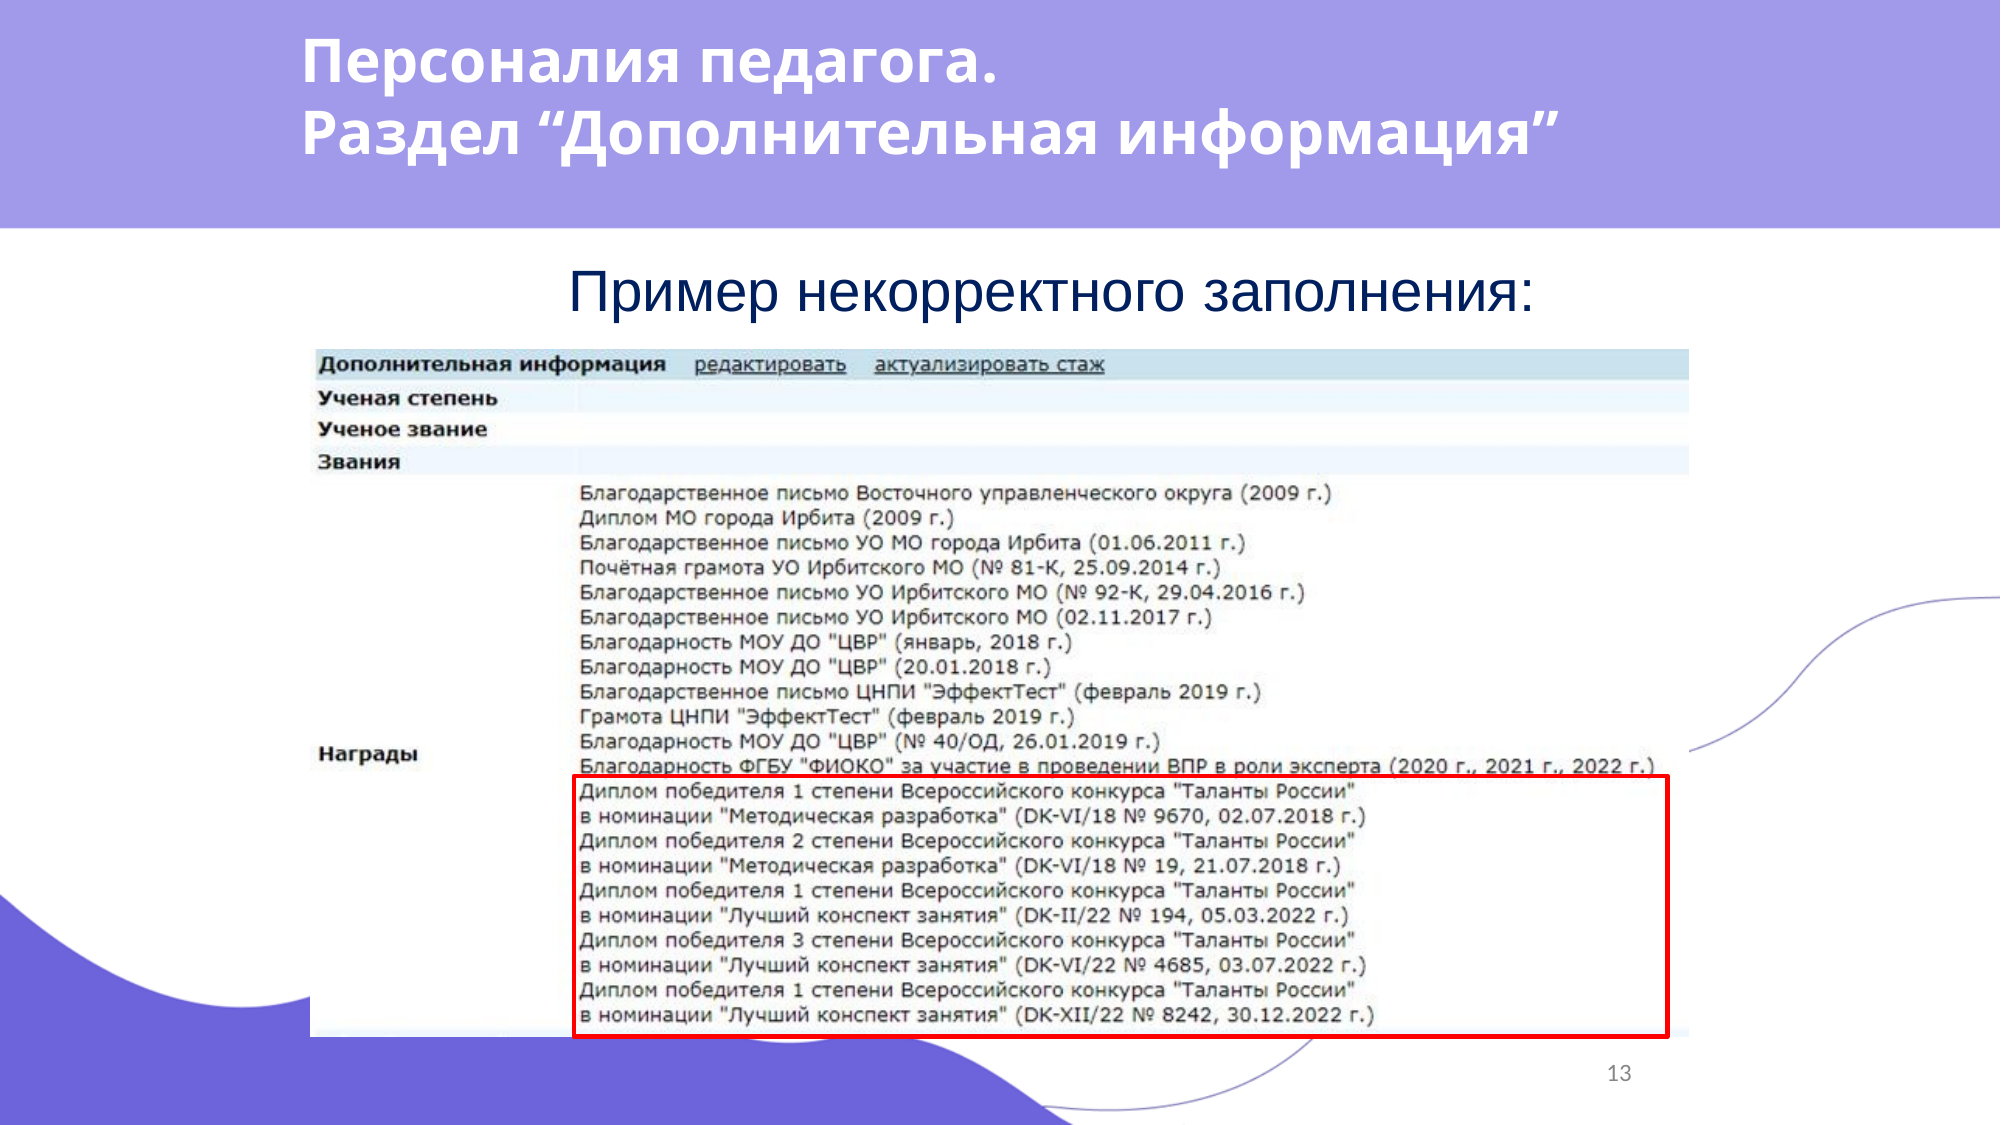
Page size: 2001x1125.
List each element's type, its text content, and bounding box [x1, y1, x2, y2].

picture [0, 0, 2000, 1125]
text_box Персоналия педагога. Раздел “Дополнительная информация” [297, 20, 1694, 167]
slide_number 13 [1600, 1060, 1639, 1125]
text_box Пример некорректного заполнения: [566, 251, 1542, 324]
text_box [310, 349, 1690, 1040]
